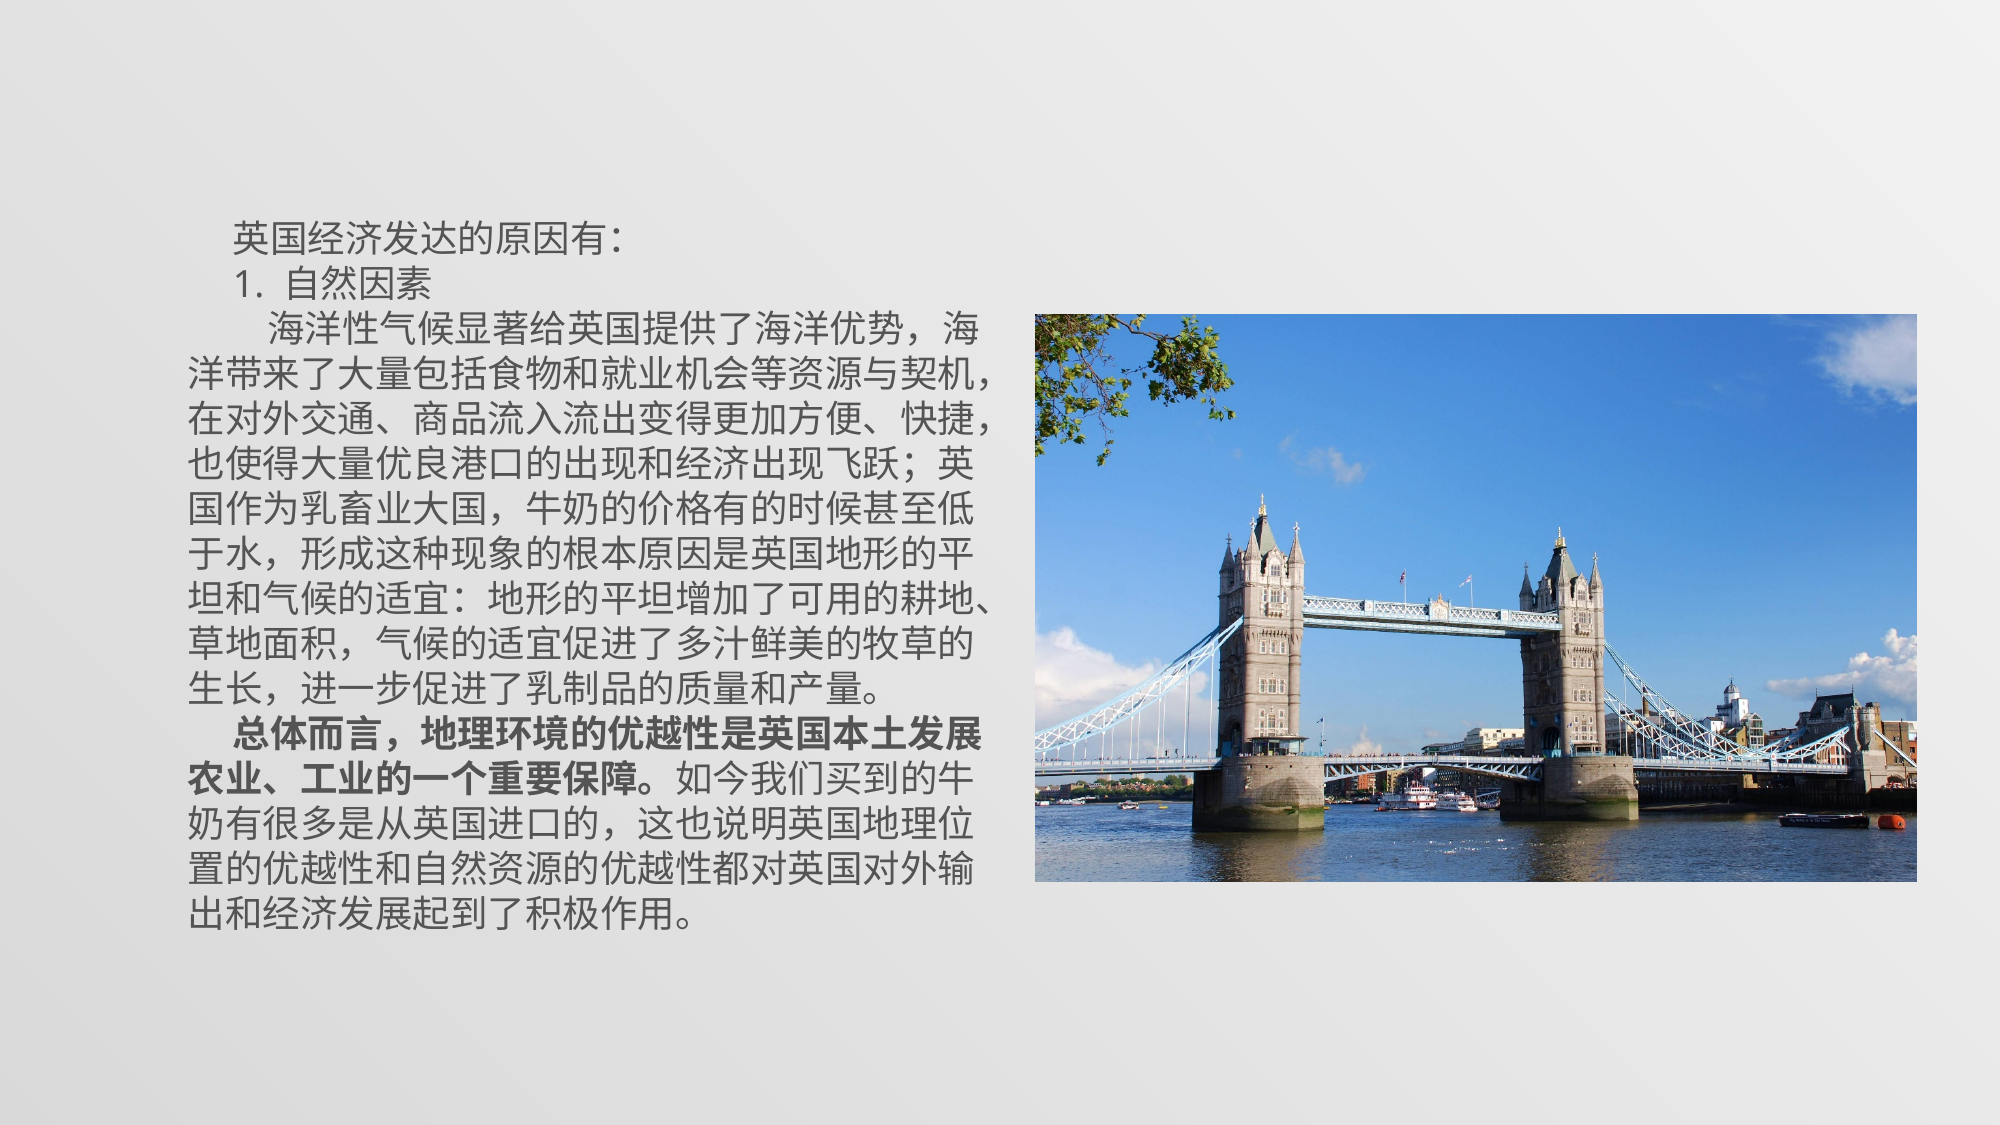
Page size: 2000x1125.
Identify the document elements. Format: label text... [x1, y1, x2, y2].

text_box 英国经济发达的原因有： 1. 自然因素 海洋性气候显著给英国提供了海洋优势，海洋带来了大量包括食物和就业机会等资源与契机，在对外交通、商品流入流出变得更加方便、快捷，也使得大量优良港口的出现和经济出现飞跃；英国作为乳畜业大国，牛奶的价格有的时候甚至低于水，形成这种现象的根本原因是英国地形的平坦和气候的适宜：地形的平坦增加了可用的耕地、草地面积，气候的适宜促进了多汁鲜美的牧草的生长，进一步促进了乳制品的质量和产量。 总体而言，地理环境的优越性是英国本土发展农业、工业的一个重要保障。如今我们买到的牛奶有很多是从英国进口的，这也说明英国地理位置的优越性和自然资源的优越性都对英国对外输出和经济发展起到了积极作用。 [172, 208, 1024, 943]
picture [1035, 314, 1917, 882]
